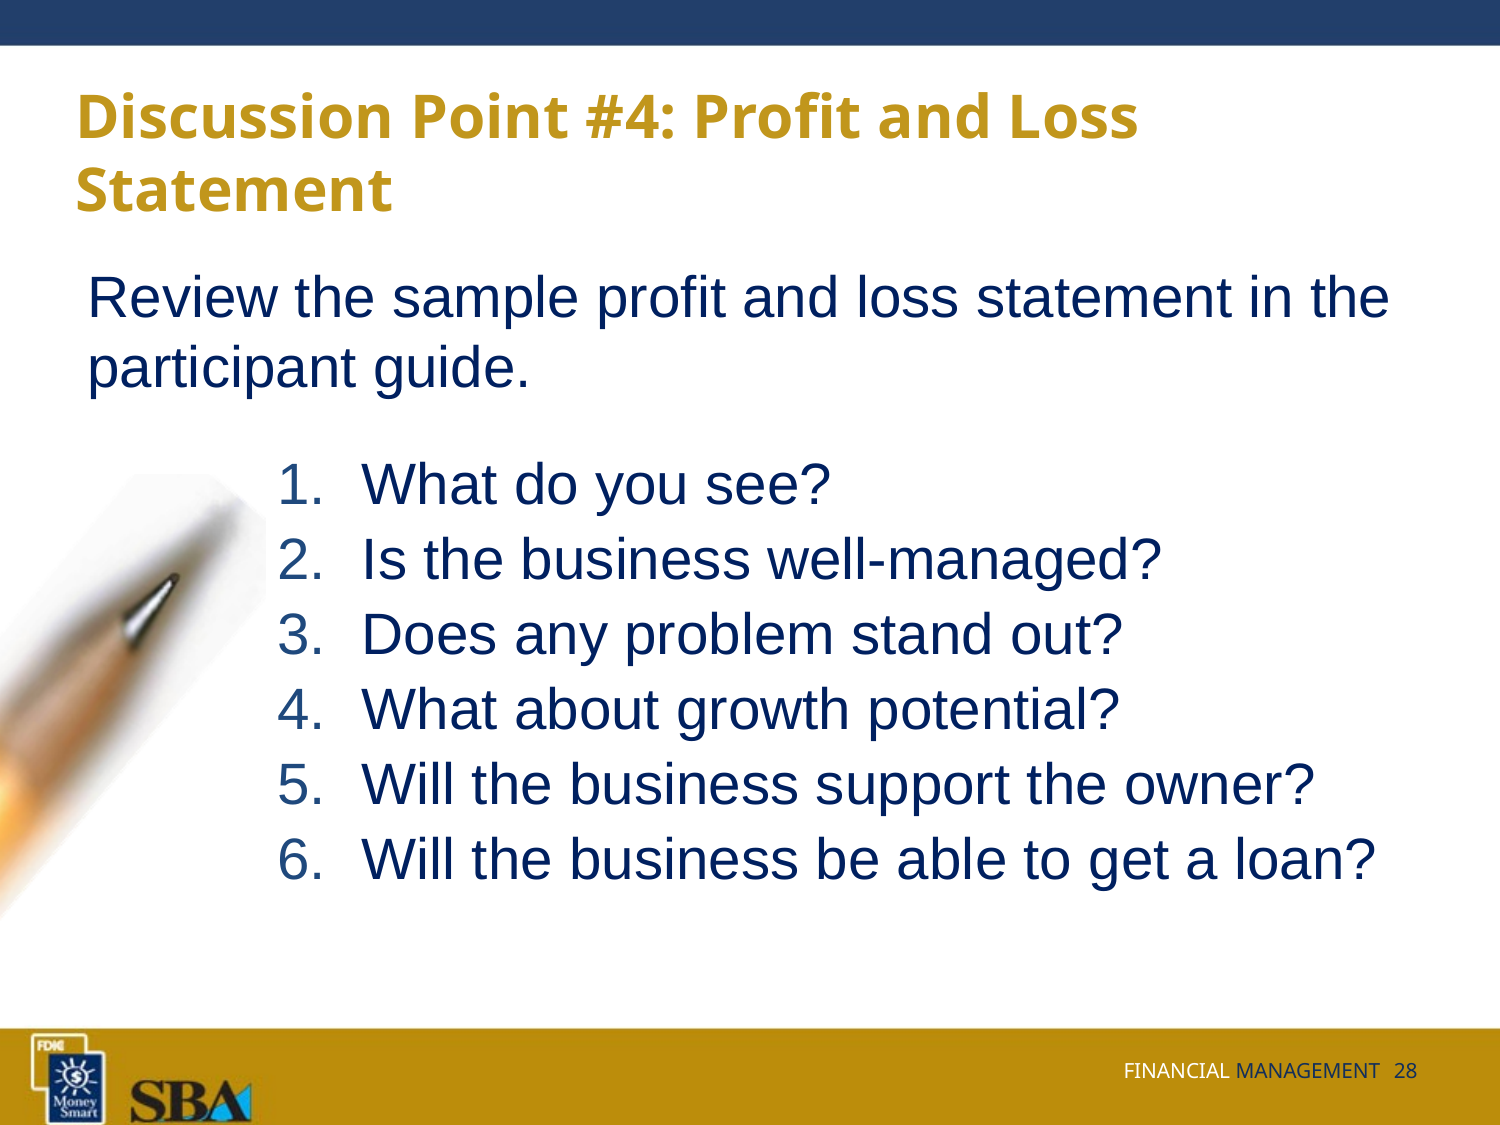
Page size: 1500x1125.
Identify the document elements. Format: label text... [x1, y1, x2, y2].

list Review the sample profit and loss statement in the participant guide. [86, 258, 1407, 960]
text_box What do you see? Is the business well-managed? Does any problem stand out? What about growth potential? Will the business support the owner? Will the business be able to get a loan? [270, 446, 1406, 899]
picture [0, 0, 1500, 1125]
title Discussion Point #4: Profit and Loss Statement [74, 77, 1441, 179]
